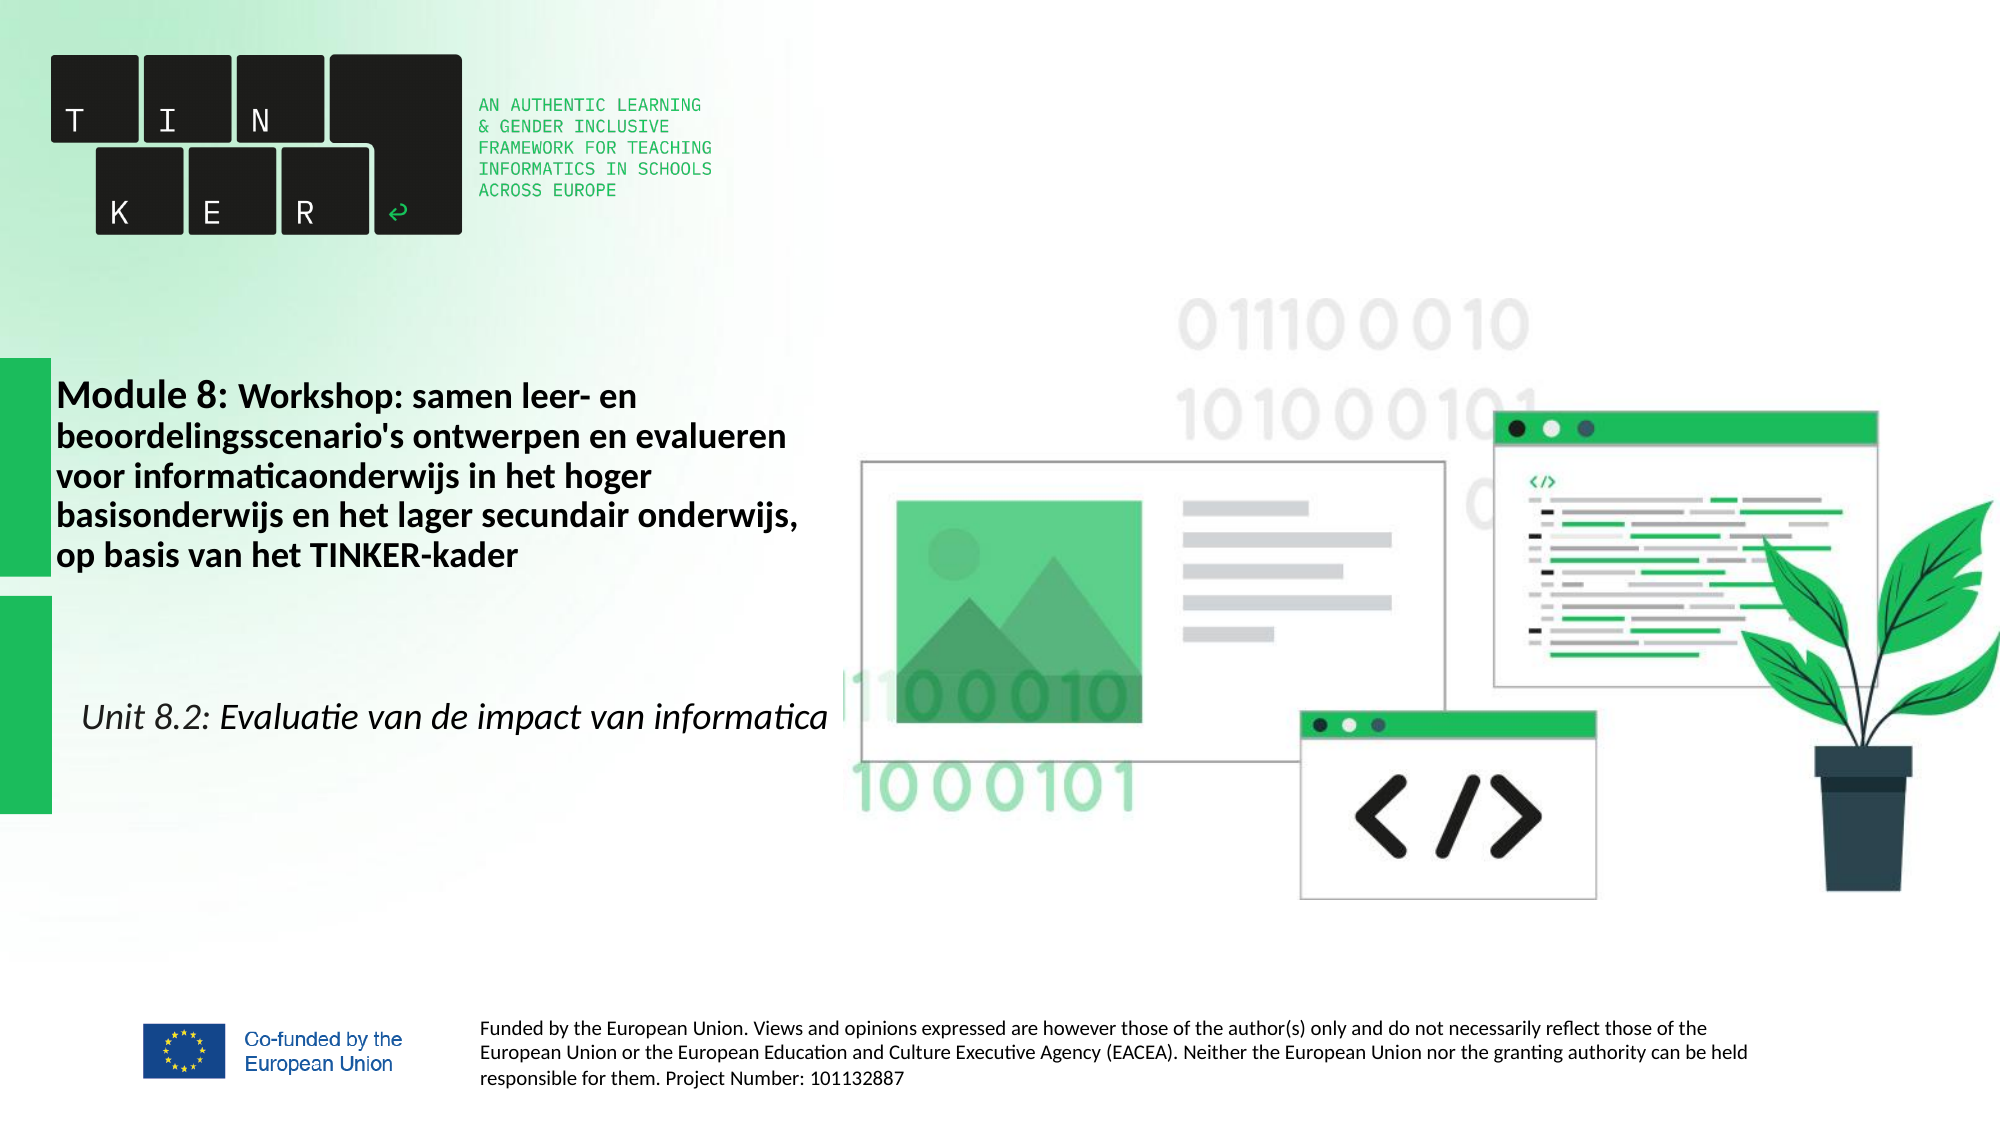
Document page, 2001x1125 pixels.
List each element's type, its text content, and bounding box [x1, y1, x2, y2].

subtitle Unit 8.2: Evaluatie van de impact van informatica [65, 611, 869, 824]
picture [0, 0, 2000, 1125]
title Module 8: Workshop: samen leer- en beoordelingsscenario's ontwerpen en evalueren voor informaticaonderwijs in het hoger basisonderwijs en het lager secundair onderwijs, op basis van het TINKER-kader [41, 364, 844, 584]
